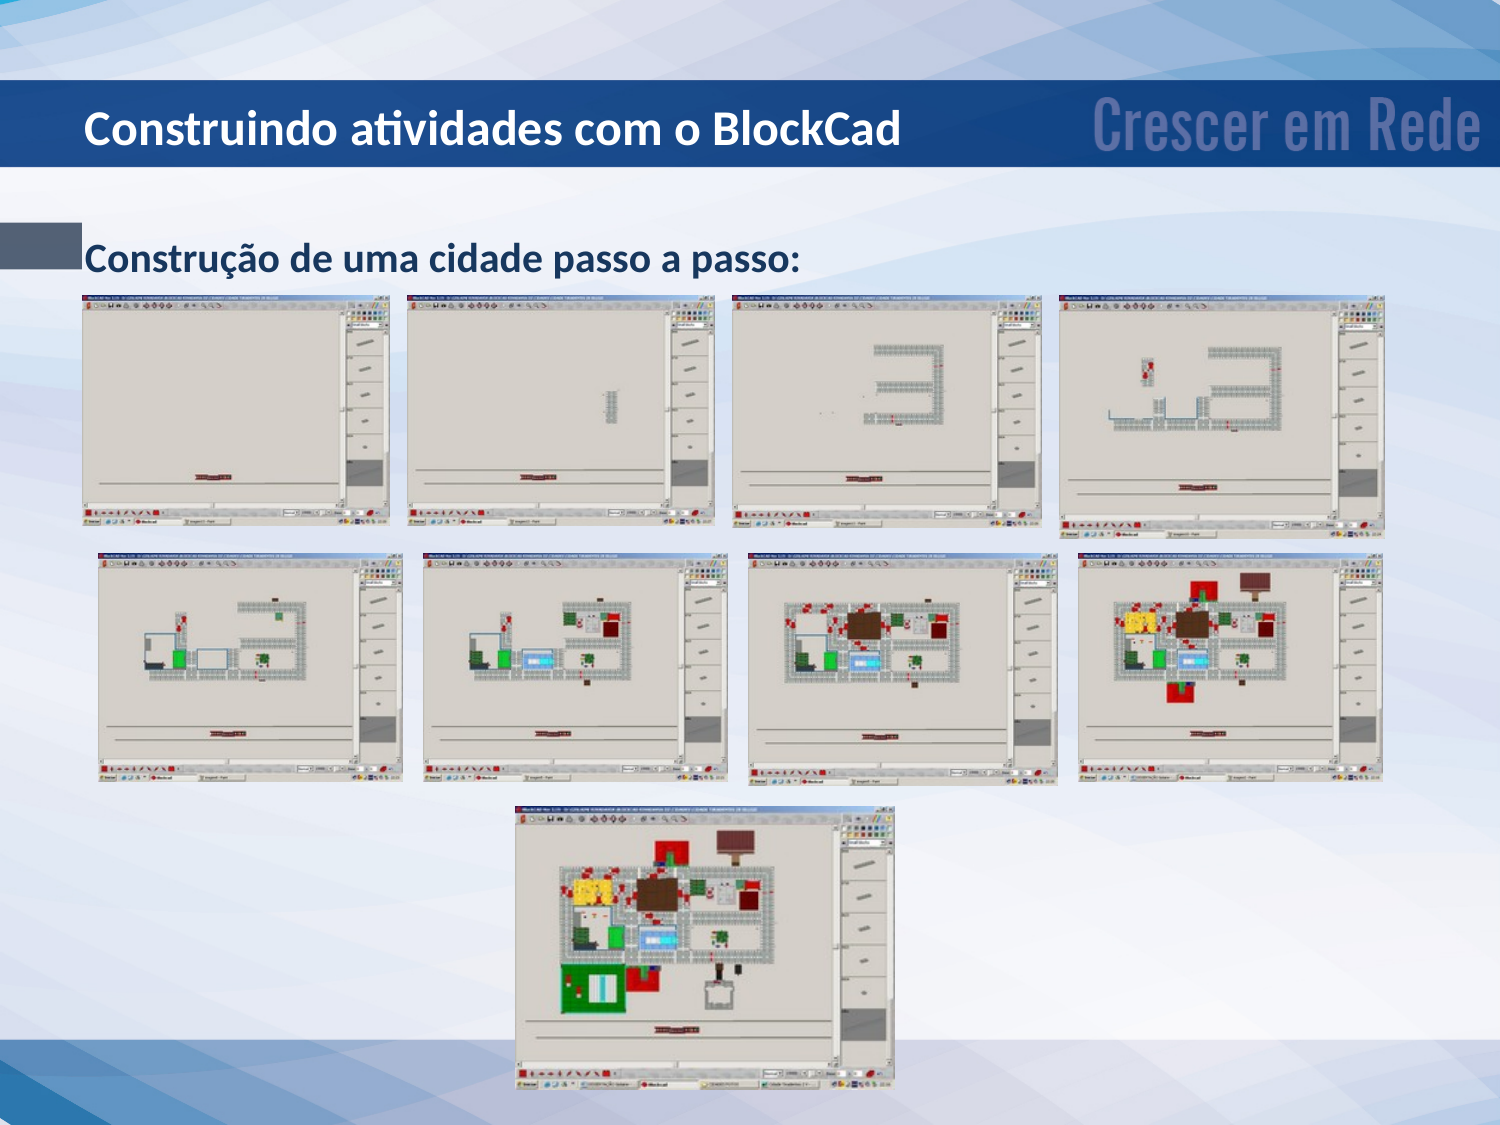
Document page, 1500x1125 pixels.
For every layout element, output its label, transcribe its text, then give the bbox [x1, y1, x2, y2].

text_box Construção de uma cidade passo a passo: [70, 198, 1418, 363]
text_box Construindo atividades com o BlockCad [70, 88, 1430, 163]
text_box [0, 220, 70, 272]
picture [0, 0, 1500, 1125]
